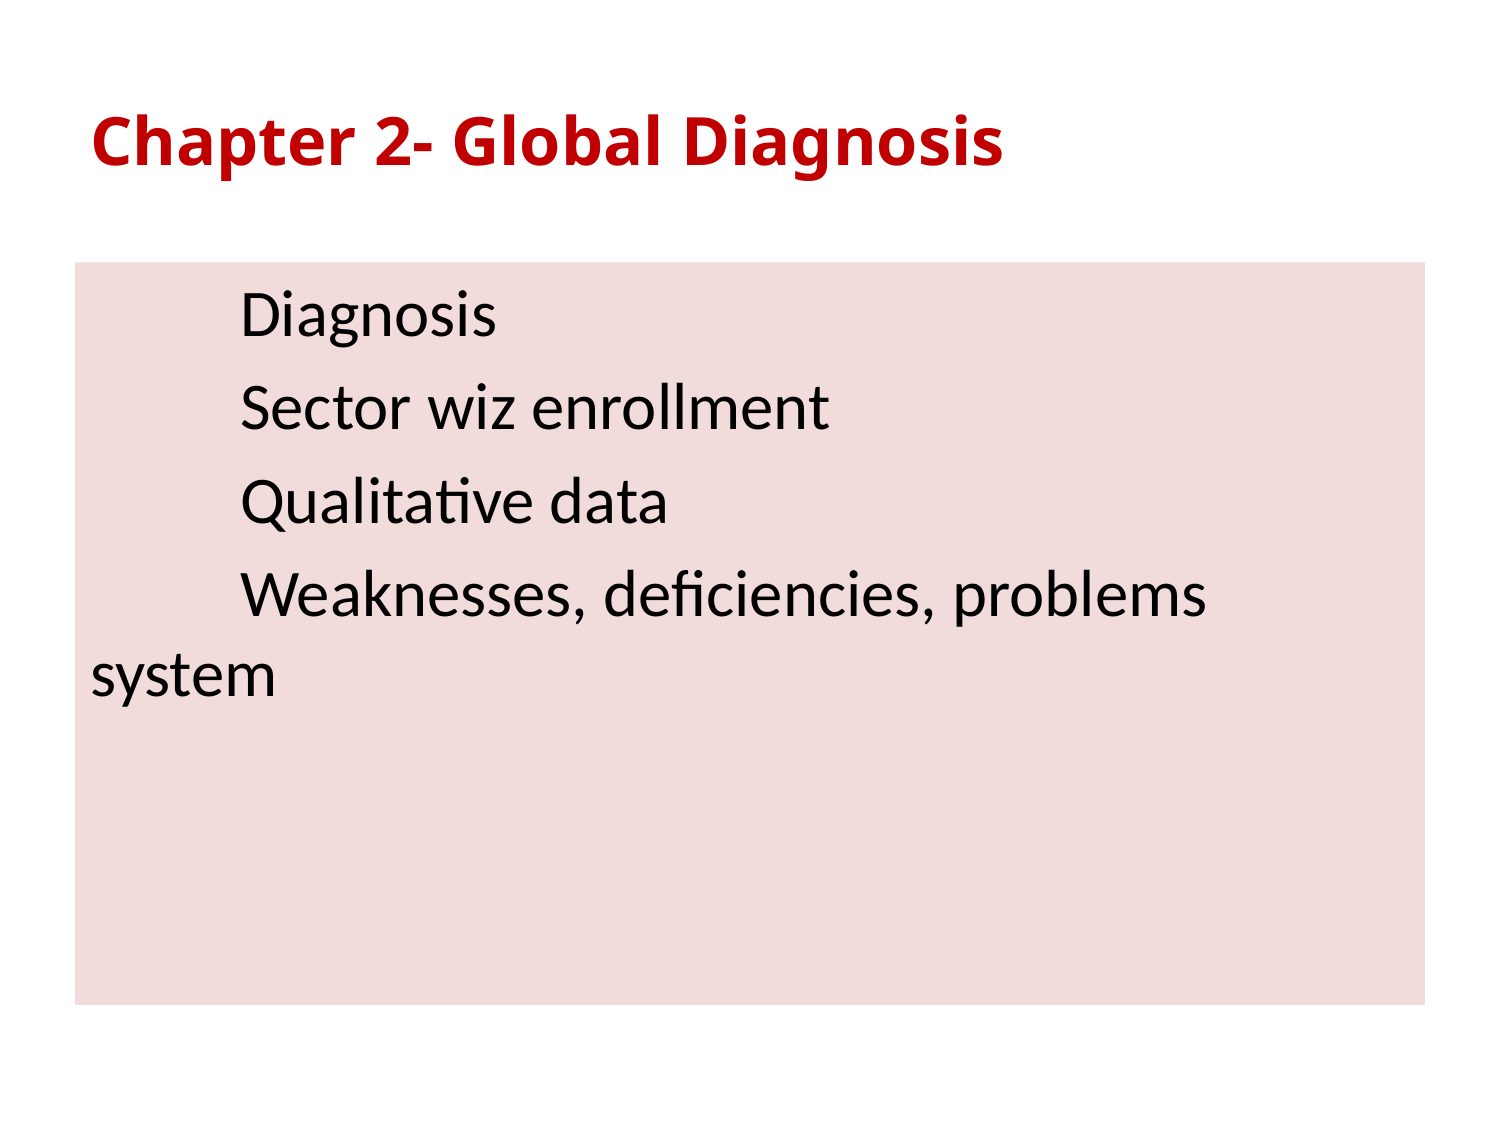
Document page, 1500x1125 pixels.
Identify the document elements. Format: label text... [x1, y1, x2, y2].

list Diagnosis Sector wiz enrollment Qualitative data Weaknesses, deficiencies, problems system [75, 262, 1425, 1005]
title Chapter 2- Global Diagnosis [75, 45, 1425, 233]
